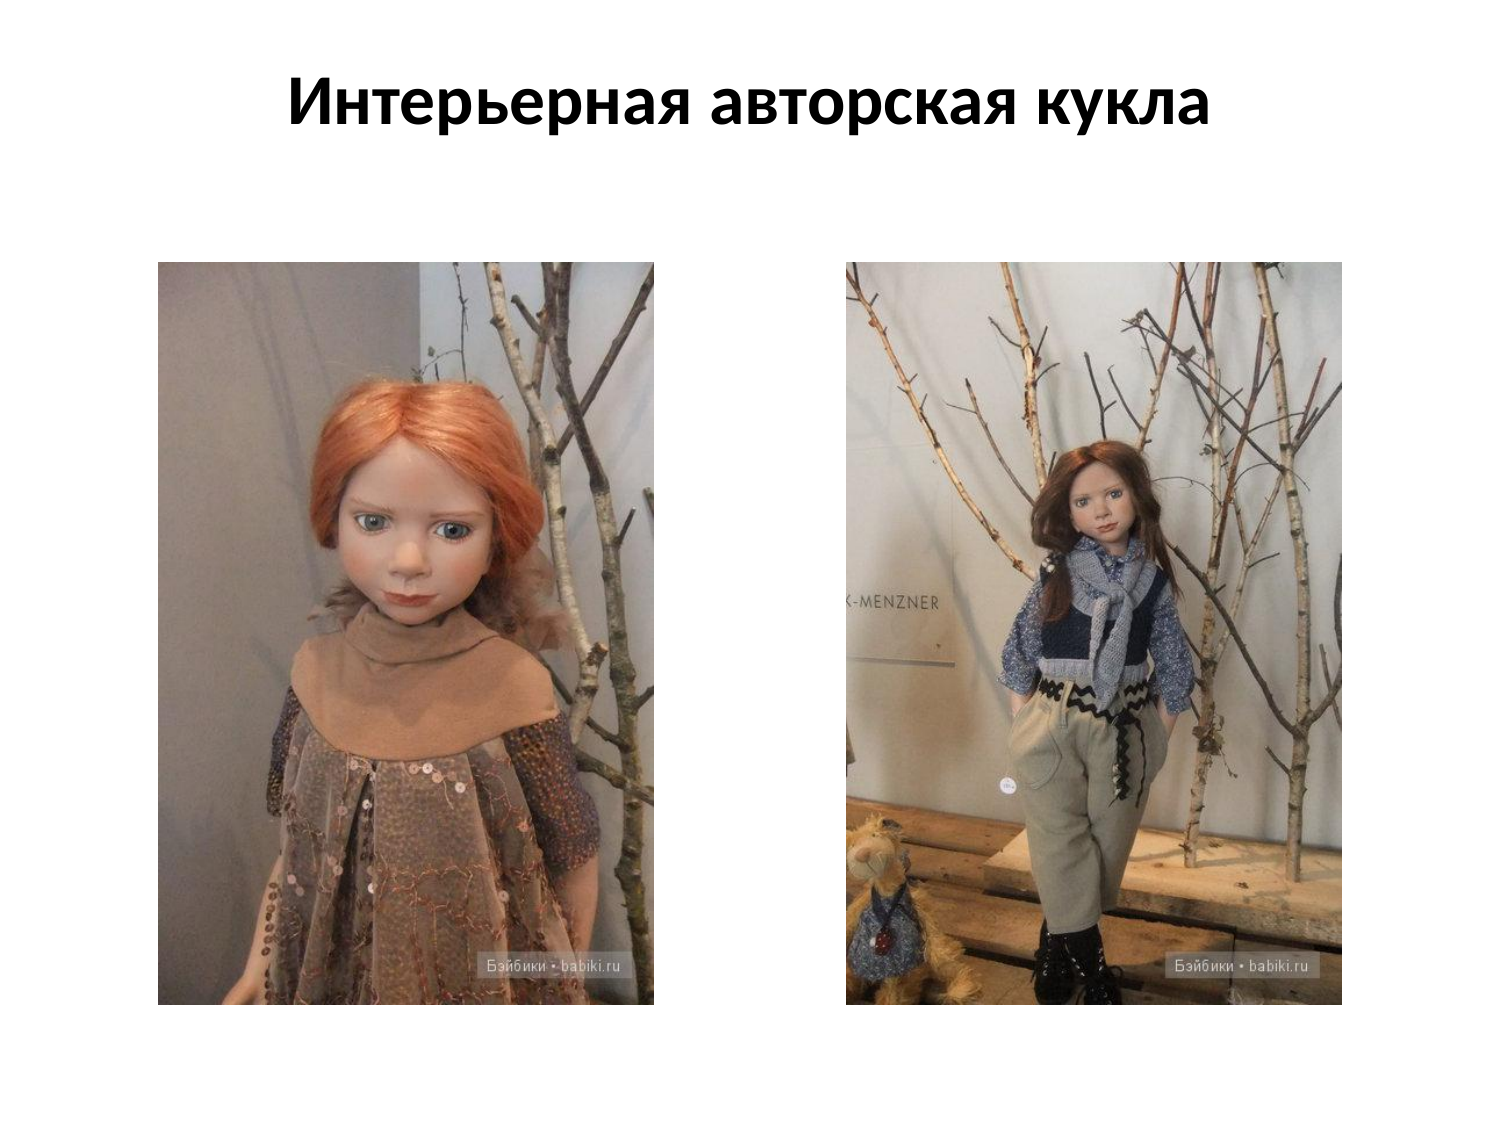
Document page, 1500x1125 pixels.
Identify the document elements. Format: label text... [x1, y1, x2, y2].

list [845, 262, 1342, 1006]
title Интерьерная авторская кукла [75, 45, 1425, 233]
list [158, 262, 655, 1006]
